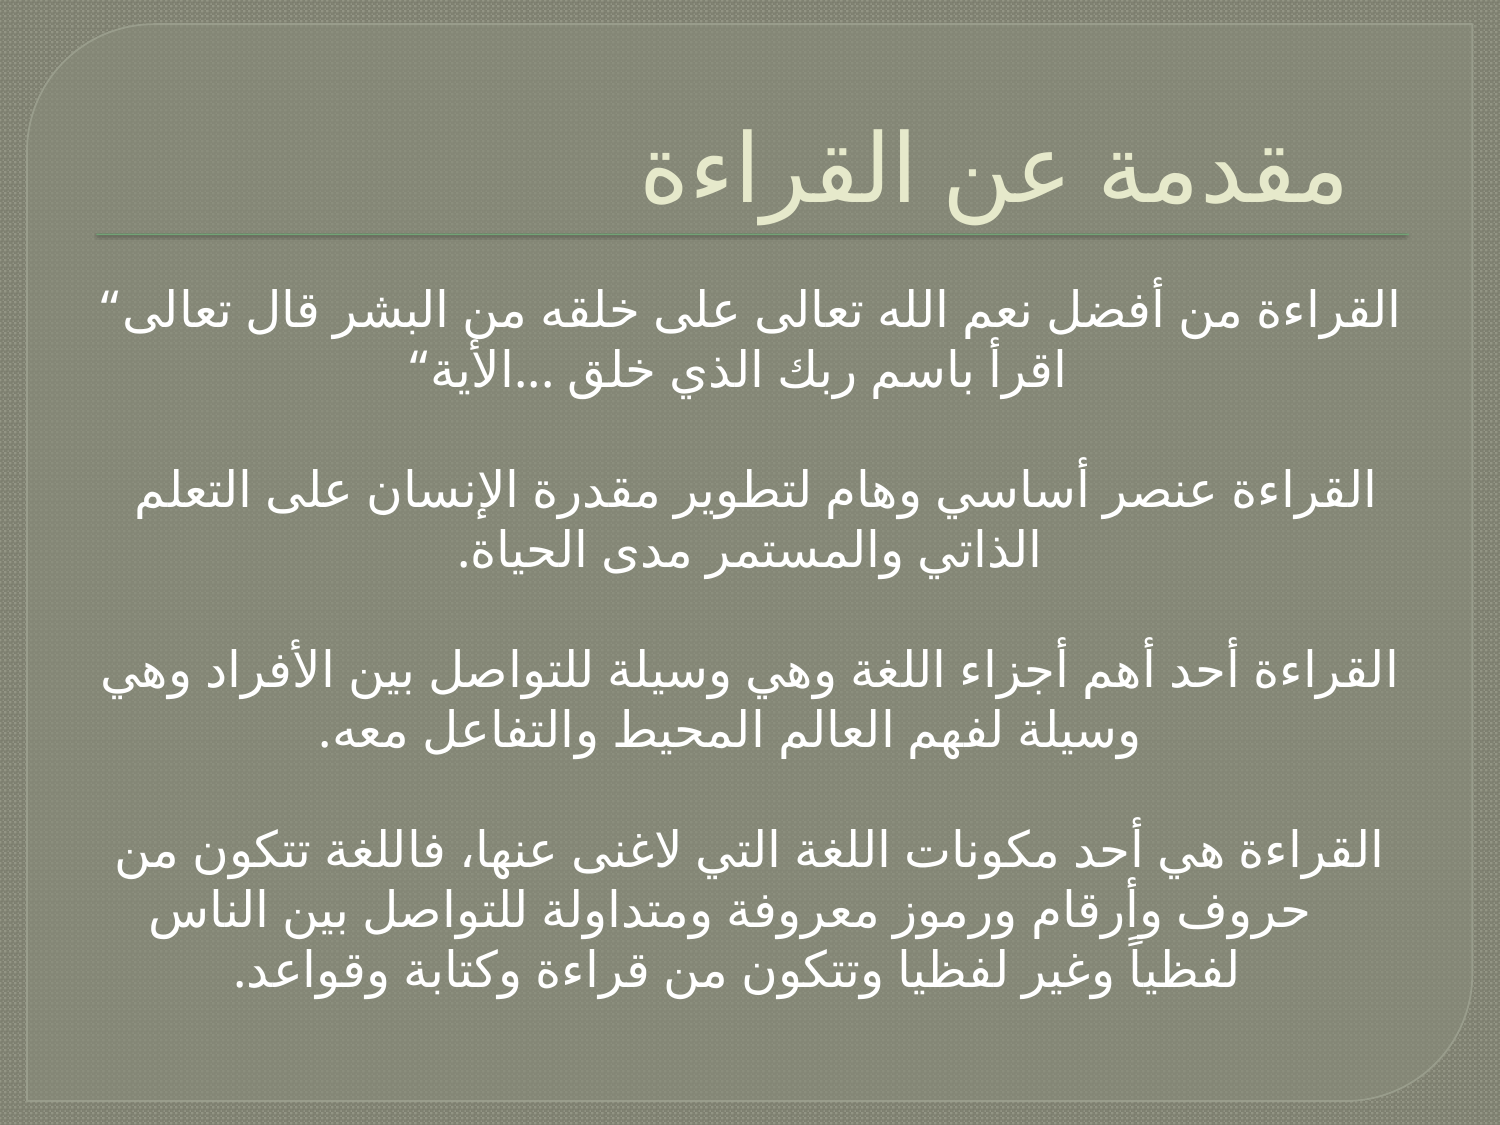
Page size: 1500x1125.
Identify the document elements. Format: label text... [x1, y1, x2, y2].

list القراءة من أفضل نعم الله تعالى على خلقه من البشر قال تعالى“ اقرأ باسم ربك الذي خلق ...الأية“ القراءة عنصر أساسي وهام لتطوير مقدرة الإنسان على التعلم الذاتي والمستمر مدى الحياة. القراءة أحد أهم أجزاء اللغة وهي وسيلة للتواصل بين الأفراد وهي وسيلة لفهم العالم المحيط والتفاعل معه. القراءة هي أحد مكونات اللغة التي لاغنى عنها، فاللغة تتكون من حروف وأرقام ورموز معروفة ومتداولة للتواصل بين الناس لفظياً وغير لفظيا وتتكون من قراءة وكتابة وقواعد. [75, 270, 1425, 1013]
title مقدمة عن القراءة [75, 41, 1425, 230]
